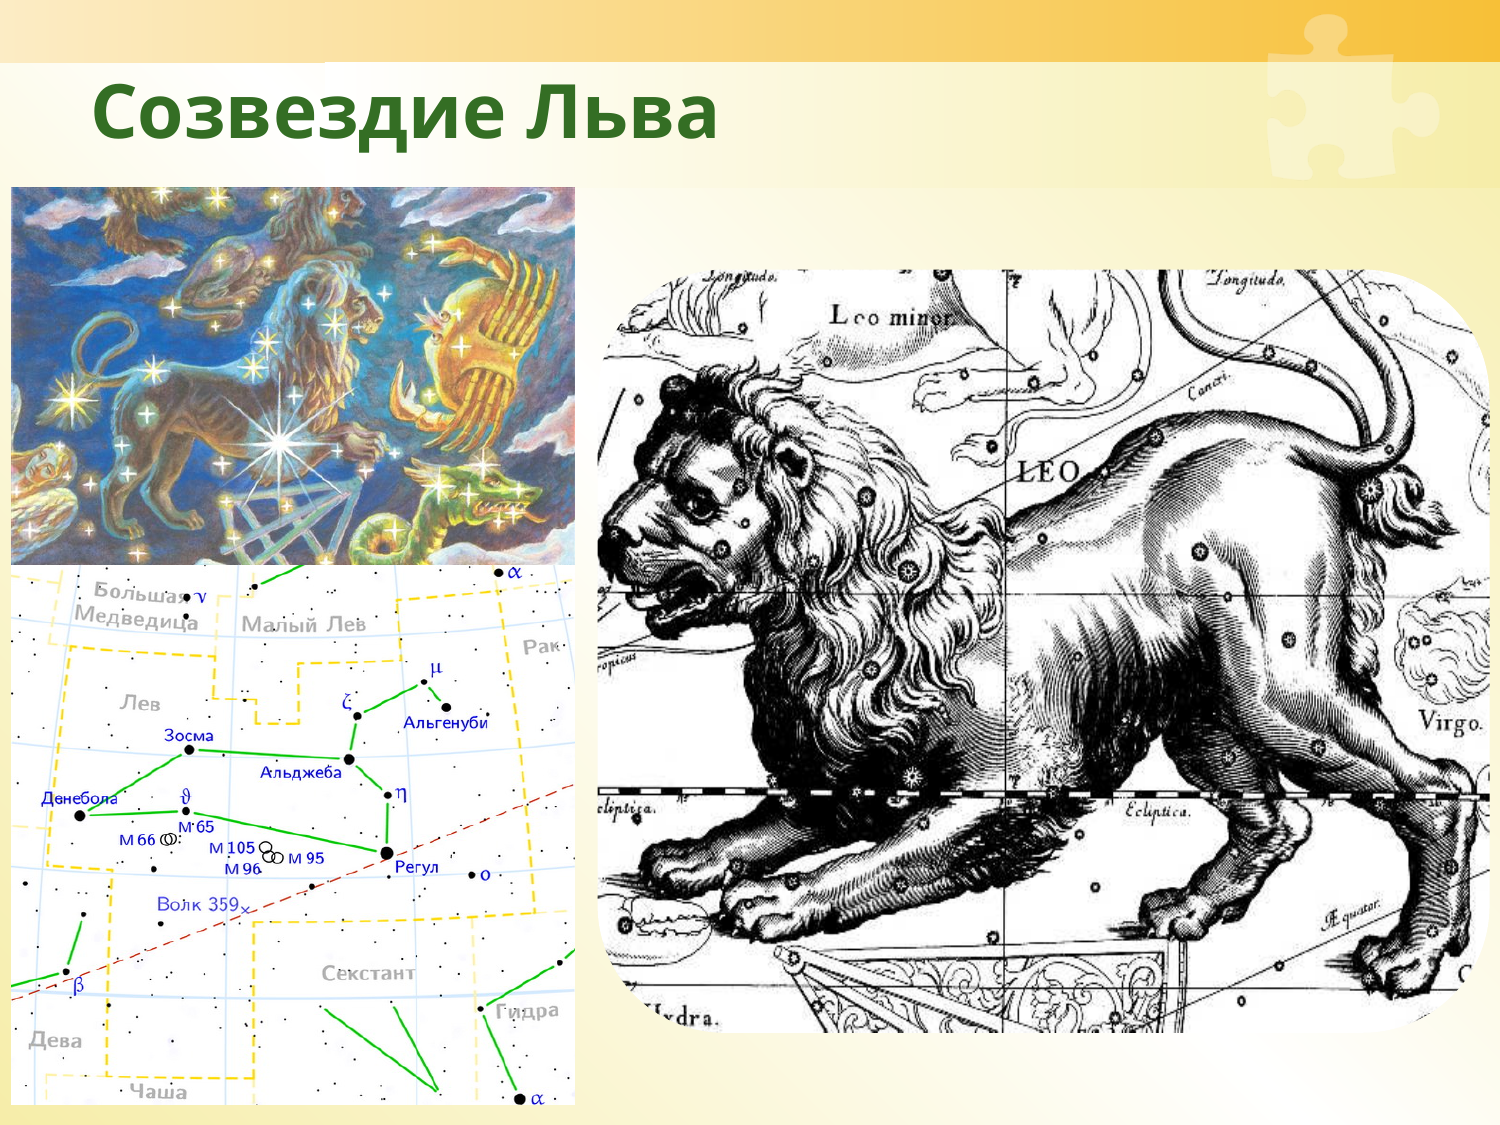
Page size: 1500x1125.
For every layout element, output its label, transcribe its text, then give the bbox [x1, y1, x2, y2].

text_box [11, 565, 575, 1105]
picture [597, 269, 1490, 1034]
picture [11, 187, 575, 565]
title Созвездие Льва [74, 46, 1426, 170]
picture [1265, 12, 1441, 185]
